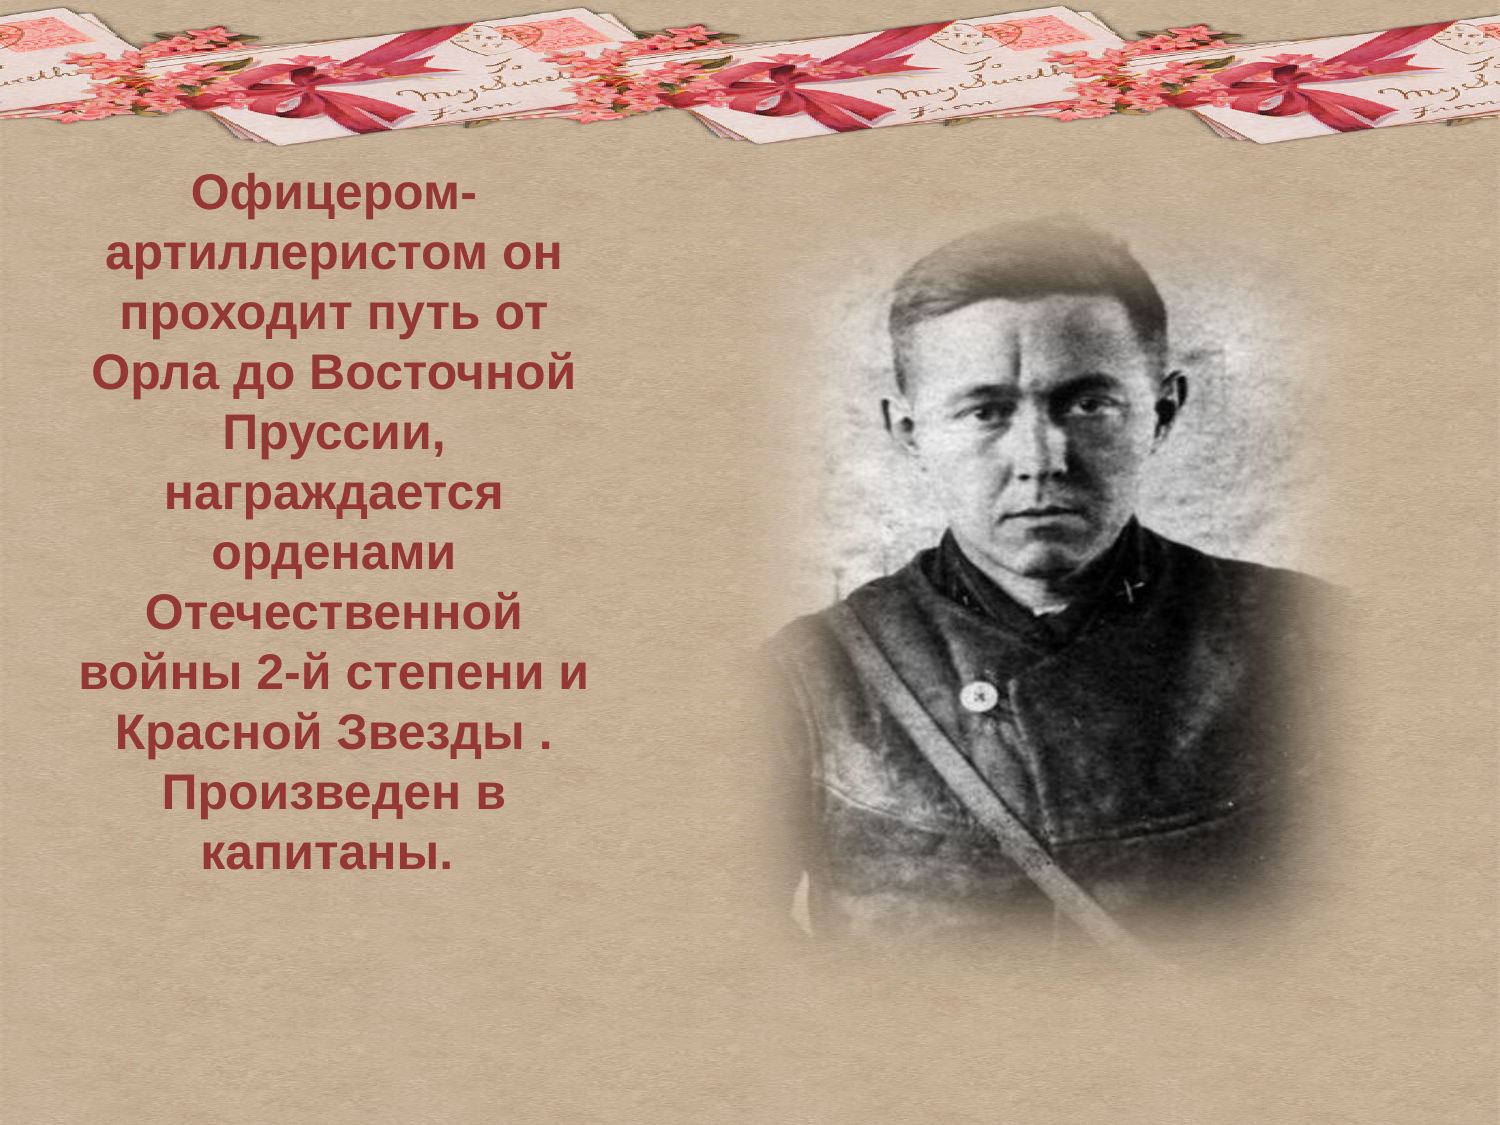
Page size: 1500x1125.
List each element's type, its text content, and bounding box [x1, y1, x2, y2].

text_box Офицером-артиллеристом он проходит путь от Орла до Восточной Пруссии, награждается орденами Отечественной войны 2-й степени и Красной Звезды . Произведен в капитаны. [46, 152, 622, 888]
picture [0, 0, 1500, 1125]
